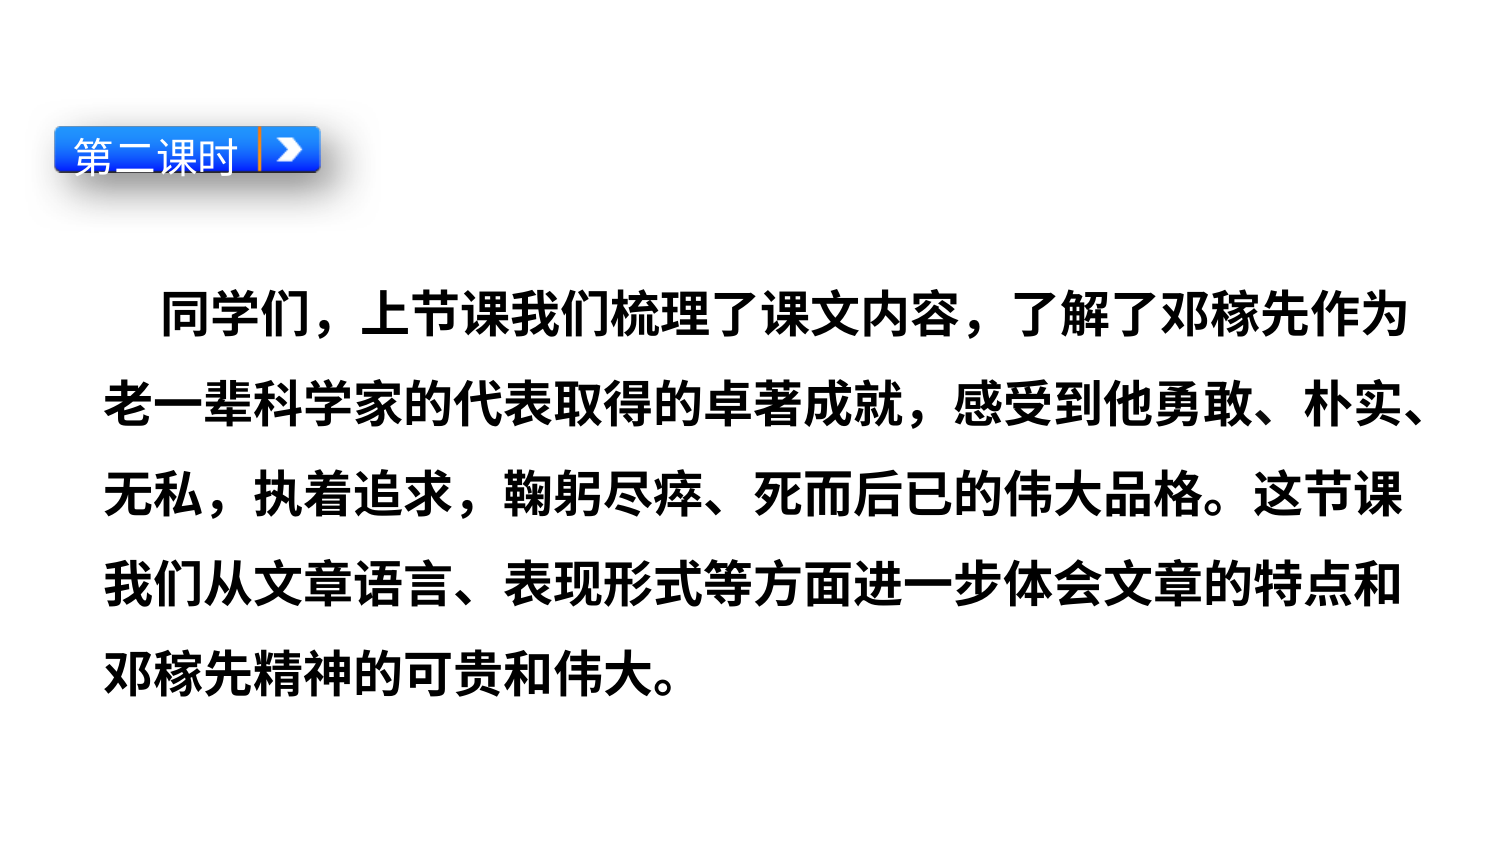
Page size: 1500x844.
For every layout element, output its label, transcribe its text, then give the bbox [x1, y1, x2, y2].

text_box 同学们，上节课我们梳理了课文内容，了解了邓稼先作为老一辈科学家的代表取得的卓著成就，感受到他勇敢、朴实、无私，执着追求，鞠躬尽瘁、死而后已的伟大品格。这节课我们从文章语言、表现形式等方面进一步体会文章的特点和邓稼先精神的可贵和伟大。 [88, 244, 1438, 710]
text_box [53, 124, 321, 191]
